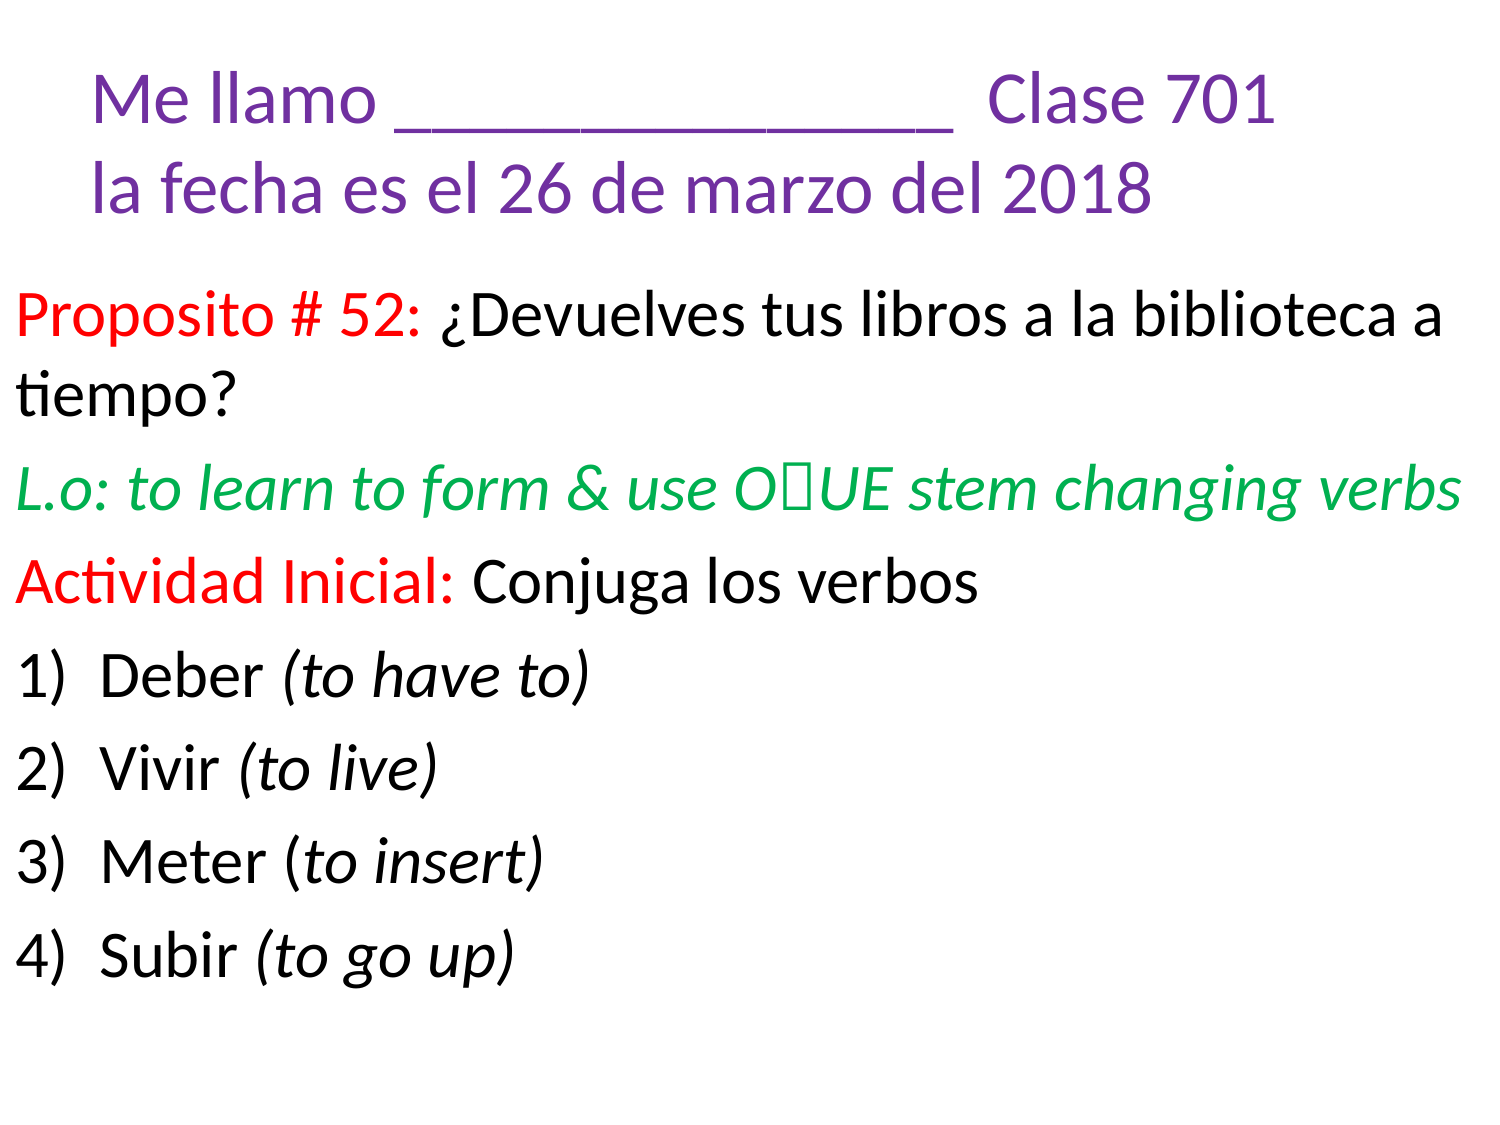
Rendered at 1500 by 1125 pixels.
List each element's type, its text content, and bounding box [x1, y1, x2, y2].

title Me llamo _______________ Clase 701 la fecha es el 26 de marzo del 2018 [75, 45, 1425, 233]
list Proposito # 52: ¿Devuelves tus libros a la biblioteca a tiempo? L.o: to learn to form & use OUE stem changing verbs Actividad Inicial: Conjuga los verbos Deber (to have to) Vivir (to live) Meter (to insert) Subir (to go up) [0, 262, 1500, 1088]
